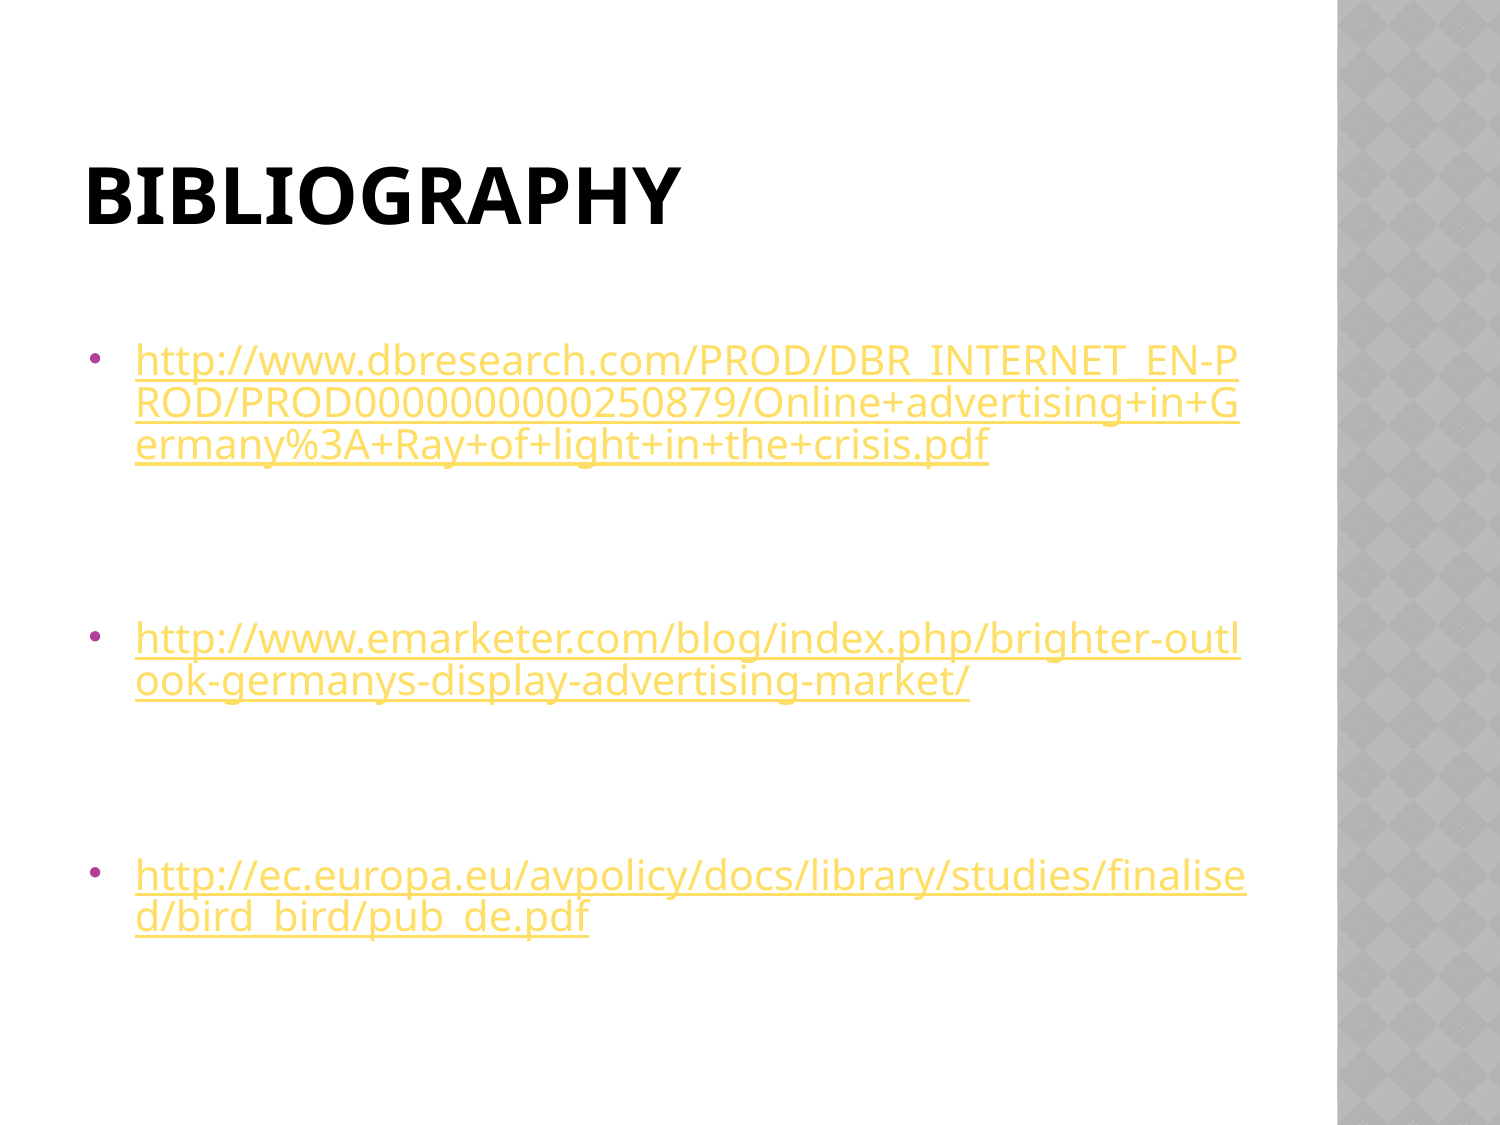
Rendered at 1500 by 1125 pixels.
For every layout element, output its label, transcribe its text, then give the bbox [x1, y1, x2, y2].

list http://www.dbresearch.com/PROD/DBR_INTERNET_EN-PROD/PROD0000000000250879/Online+advertising+in+Germany%3A+Ray+of+light+in+the+crisis.pdf http://www.emarketer.com/blog/index.php/brighter-outlook-germanys-display-advertising-market/ http://ec.europa.eu/avpolicy/docs/library/studies/finalised/bird_bird/pub_de.pdf [74, 263, 1263, 1060]
title Bibliography [75, 52, 1263, 240]
